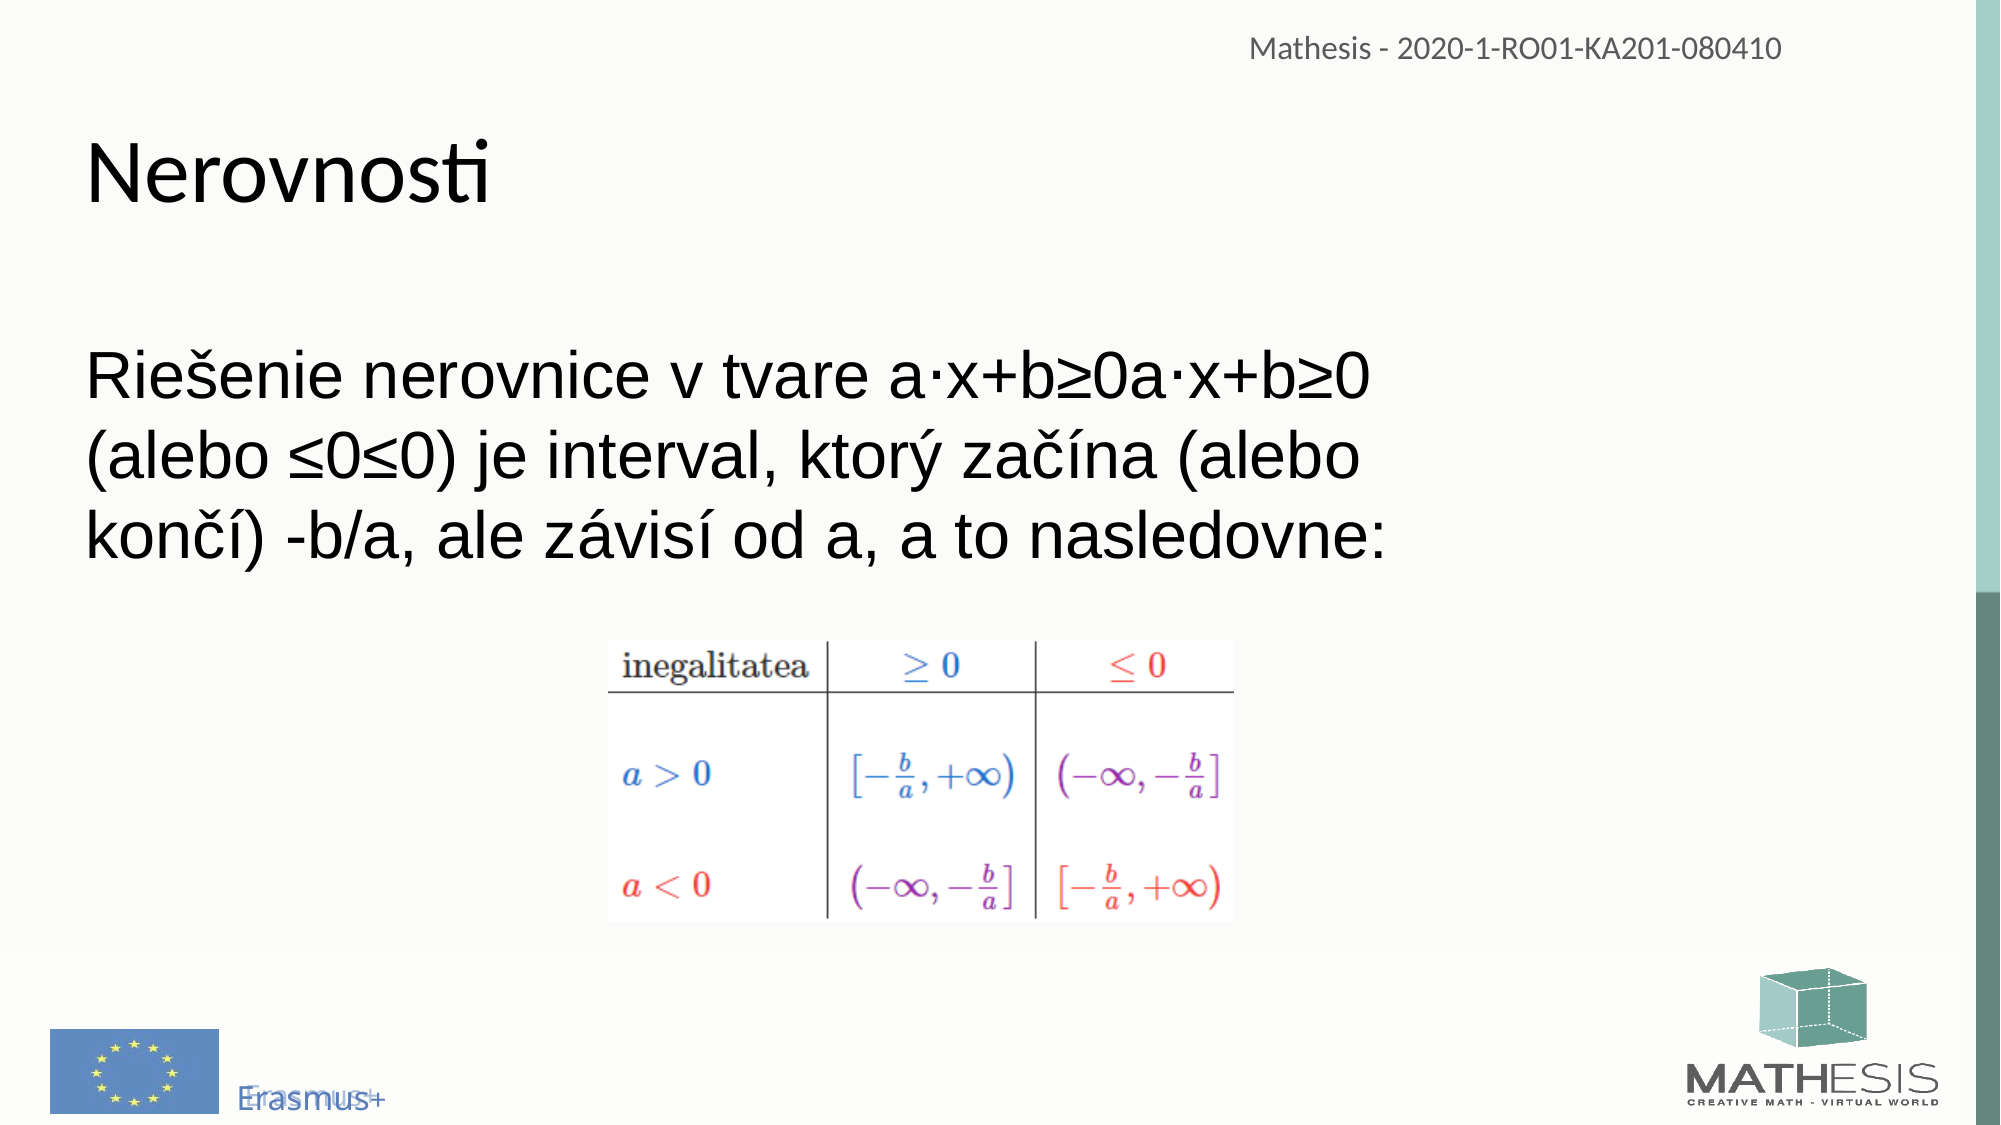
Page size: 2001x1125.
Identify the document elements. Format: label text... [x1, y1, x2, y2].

picture [608, 639, 1234, 922]
text_box Δ>0 [1976, 0, 2000, 1125]
subtitle Riešenie nerovnice v tvare a⋅x+b≥0a⋅x+b≥0 (alebo ≤0≤0) je interval, ktorý začína (alebo končí) -b/a, ale závisí od a, a to nasledovne: [70, 324, 1471, 721]
title Nerovnosti [70, 103, 1771, 345]
text_box Δ>0 [50, 1029, 219, 1114]
text_box Δ>0 [1664, 928, 1961, 1125]
